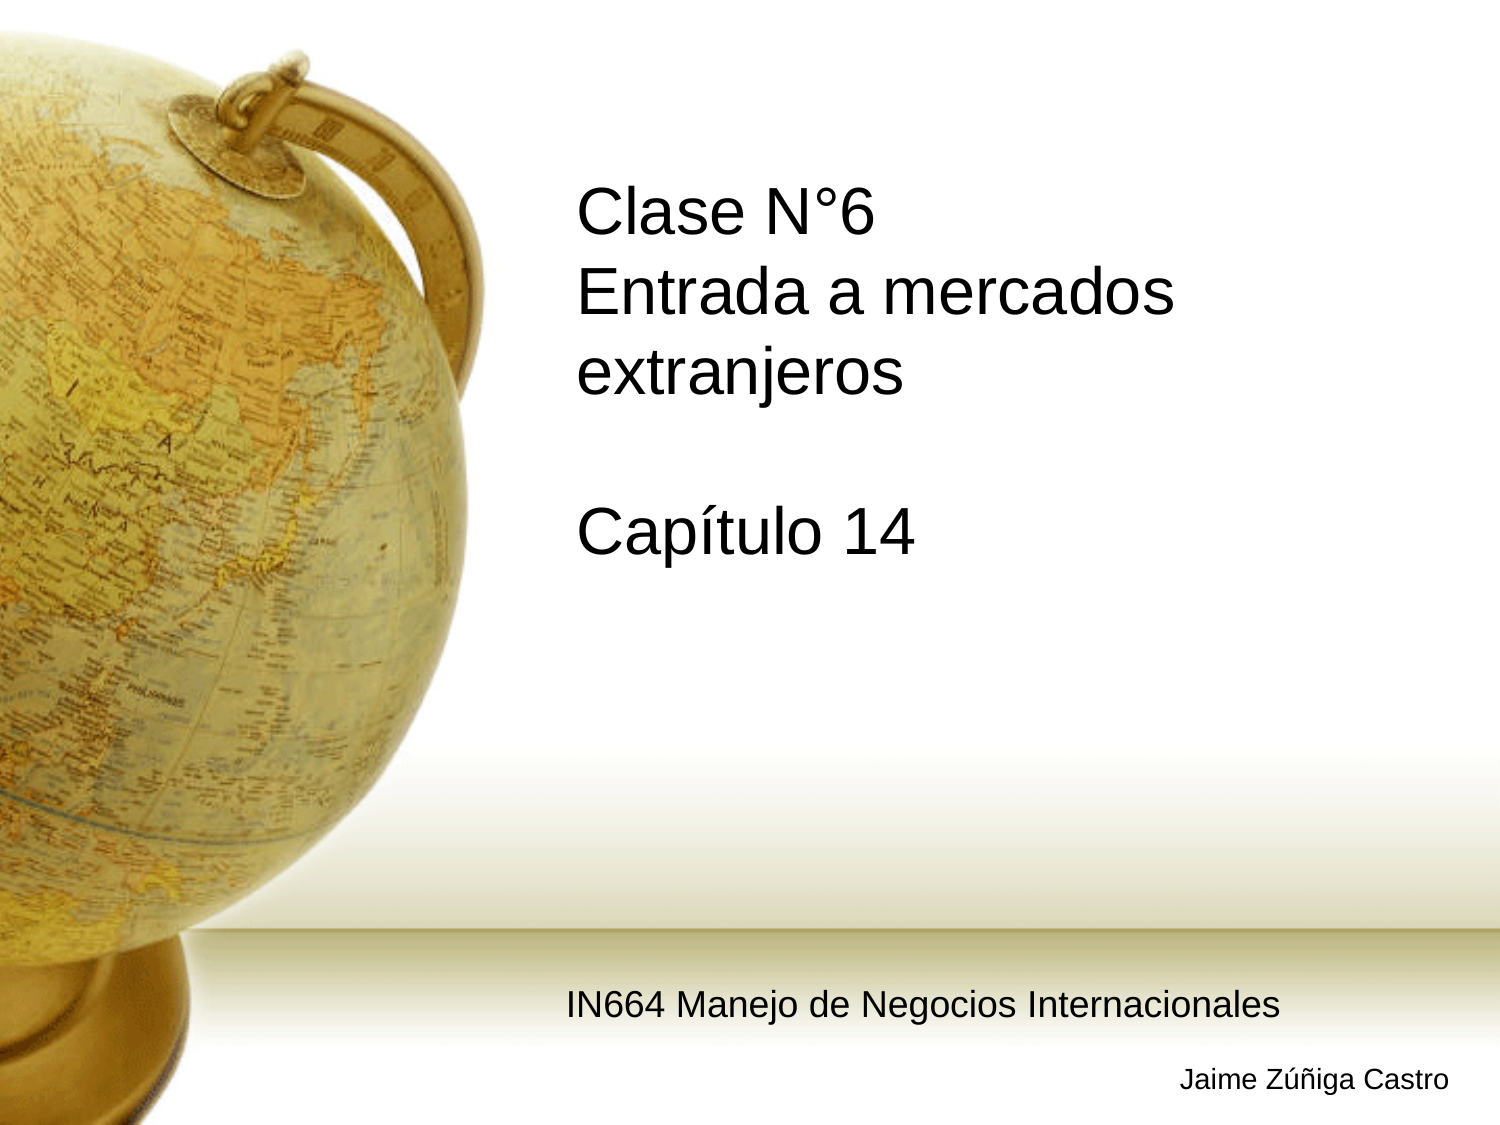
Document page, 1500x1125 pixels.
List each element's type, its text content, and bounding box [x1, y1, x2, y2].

picture [0, 0, 1500, 1125]
text_box Jaime Zúñiga Castro [653, 1053, 1465, 1114]
title Clase N°6 Entrada a mercados extranjeros Capítulo 14 [560, 187, 1384, 576]
subtitle IN664 Manejo de Negocios Internacionales [550, 972, 1363, 1055]
